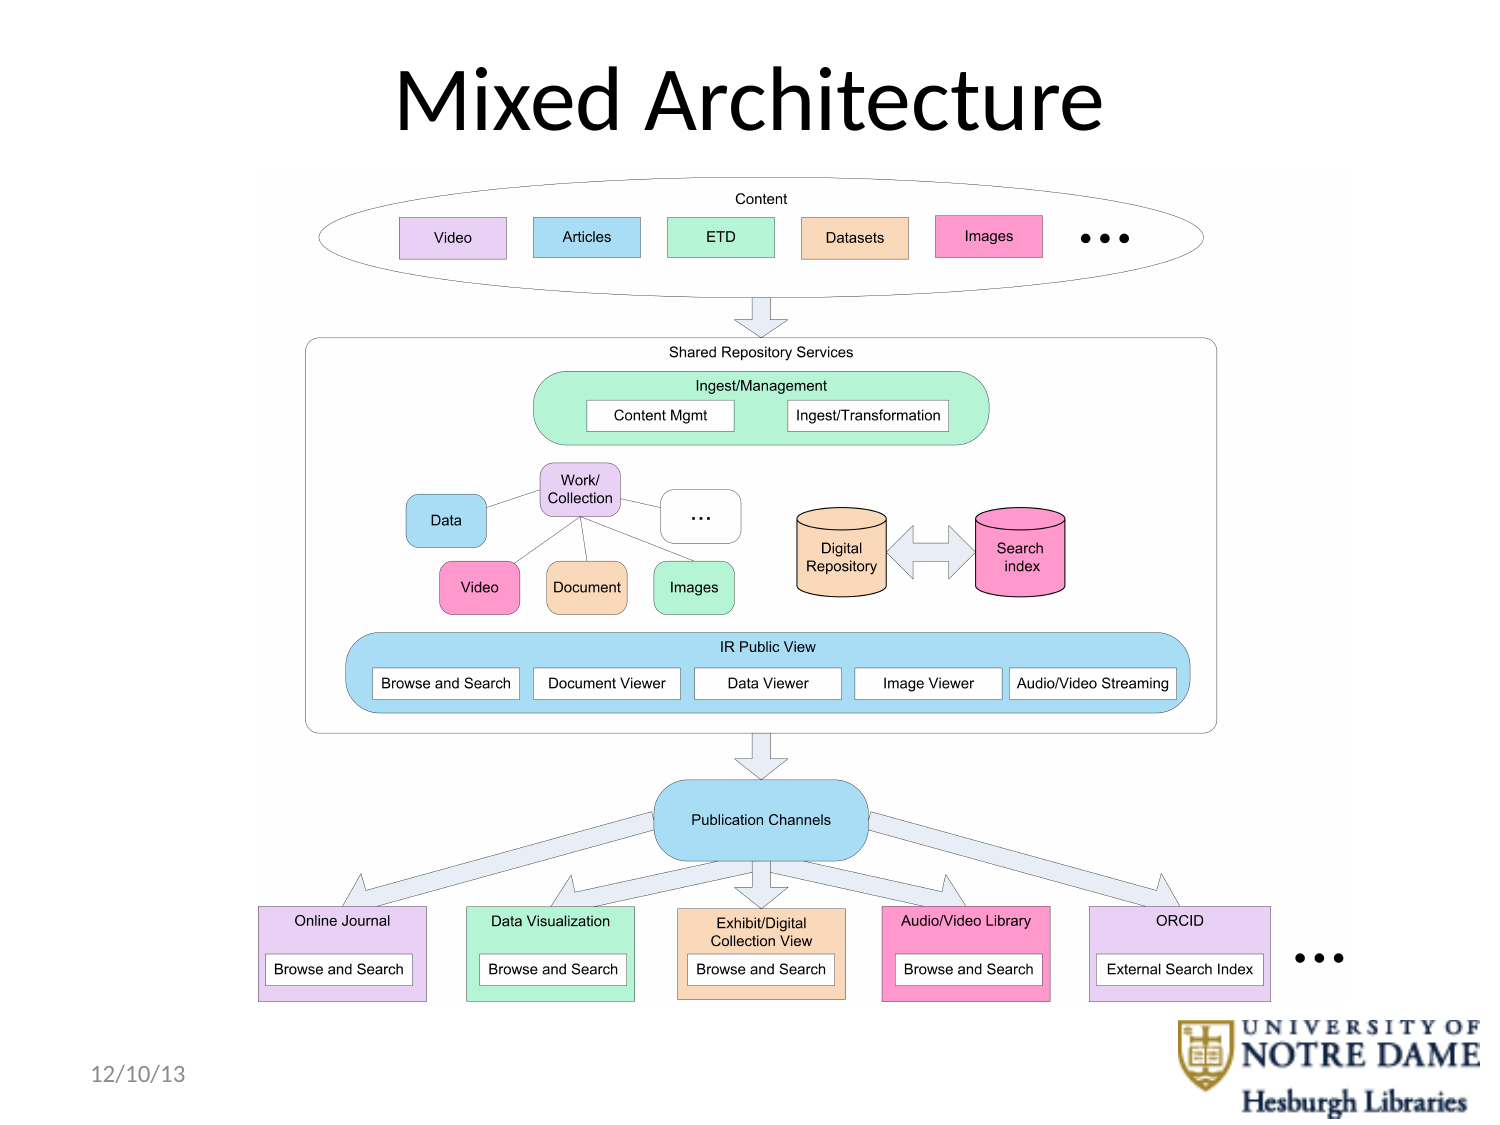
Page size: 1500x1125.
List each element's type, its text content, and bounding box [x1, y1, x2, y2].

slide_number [75, 1042, 425, 1103]
title Mixed Architecture [75, 0, 1425, 188]
picture [1178, 1020, 1480, 1119]
picture [258, 166, 1349, 1003]
